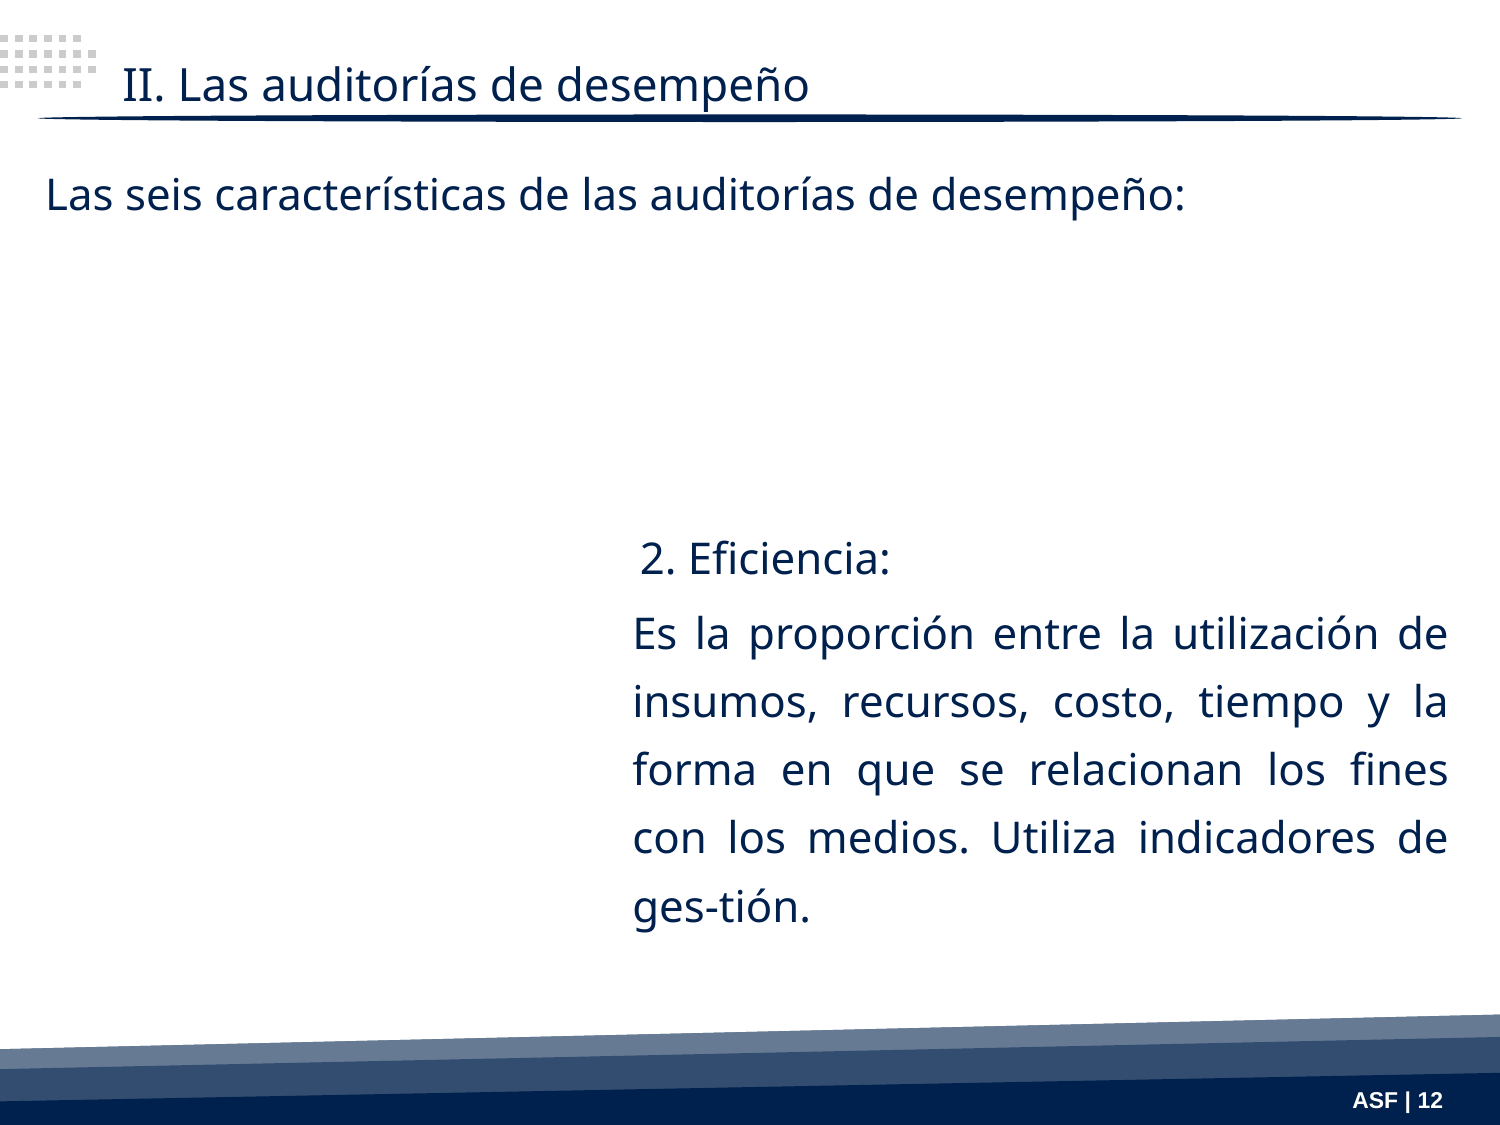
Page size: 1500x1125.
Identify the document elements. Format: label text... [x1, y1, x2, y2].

slide_number ASF | 12 [1337, 1078, 1489, 1125]
text_box Es la proporción entre la utilización de insumos, recursos, costo, tiempo y la forma en que se relacionan los fines con los medios. Utiliza indicadores de ges-tión. [617, 582, 1465, 1007]
text_box 2. Eficiencia: [625, 507, 1043, 582]
text_box Las seis características de las auditorías de desempeño: [30, 143, 1315, 227]
text_box [38, 116, 1447, 123]
text_box II. Las auditorías de desempeño [107, 48, 1500, 119]
